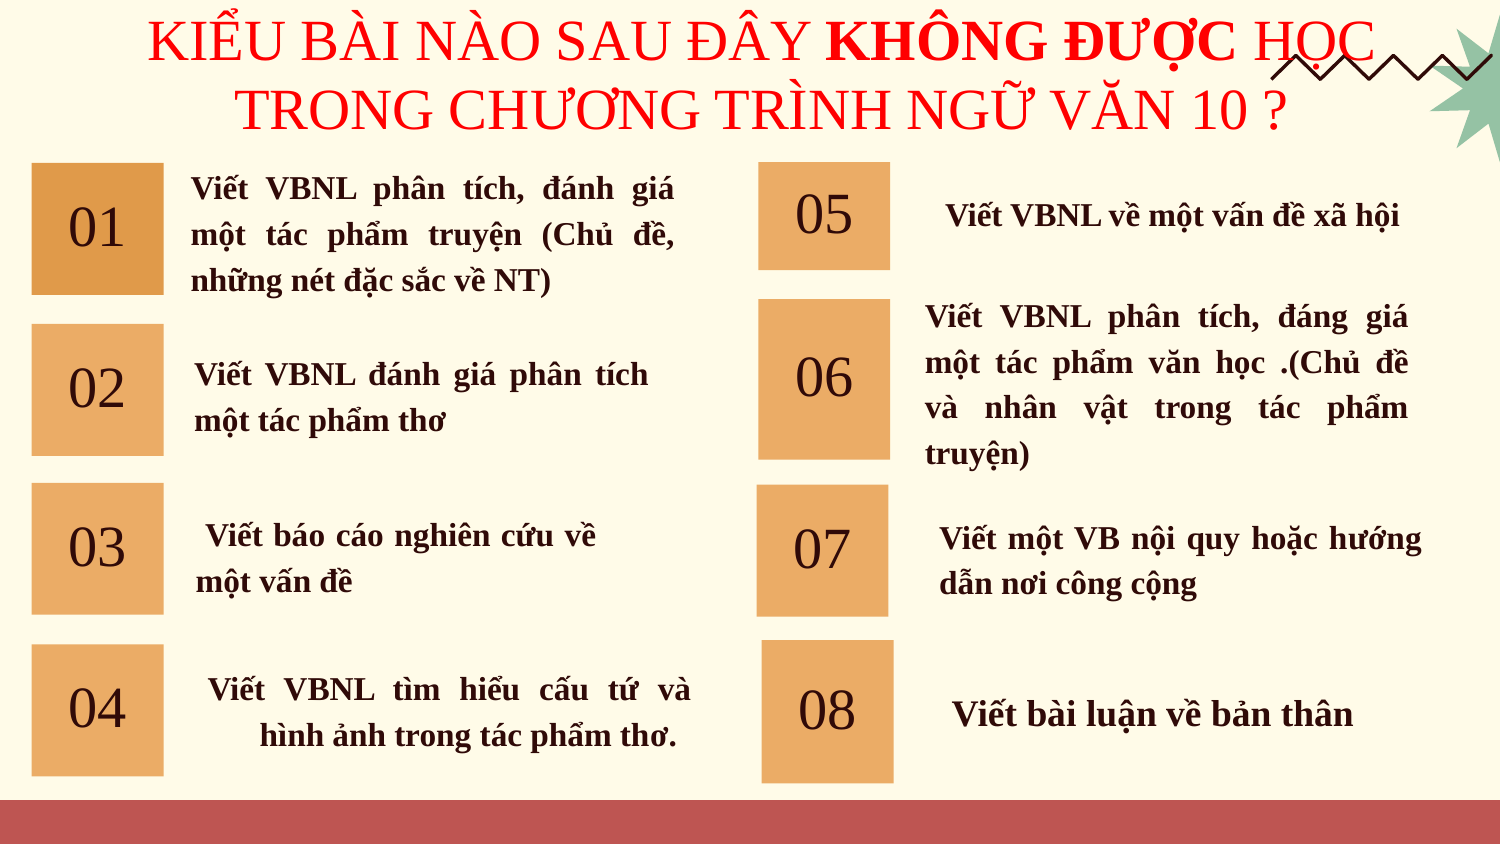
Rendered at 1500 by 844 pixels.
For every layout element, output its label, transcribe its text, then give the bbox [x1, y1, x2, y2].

title 01 [31, 162, 164, 295]
text_box 08 [761, 640, 894, 784]
title 05 [758, 162, 891, 271]
subtitle Viết VBNL về một vấn đề xã hội [929, 139, 1445, 248]
title 03 [31, 482, 164, 615]
subtitle Viết VBNL phân tích, đánh giá một tác phẩm truyện (Chủ đề, những nét đặc sắc về NT) [175, 152, 691, 313]
subtitle Viết một VB nội quy hoặc hướng dẫn nơi công cộng [924, 508, 1437, 617]
subtitle Viết VBNL phân tích, đáng giá một tác phẩm văn học .(Chủ đề và nhân vật trong tác phẩm truyện) [909, 272, 1425, 487]
text_box Viết báo cáo nghiên cứu về một vấn đề [180, 508, 665, 614]
subtitle Viết VBNL tìm hiểu cấu tứ và hình ảnh trong tác phẩm thơ. [169, 644, 708, 769]
text_box 07 [756, 484, 889, 617]
title 04 [31, 644, 164, 777]
title KIỂU BÀI NÀO SAU ĐÂY KHÔNG ĐƯỢC HỌC TRONG CHƯƠNG TRÌNH NGỮ VĂN 10 ? [129, 0, 1394, 148]
subtitle Viết VBNL đánh giá phân tích một tác phẩm thơ [179, 344, 665, 454]
text_box Viết bài luận về bản thân [936, 616, 1425, 749]
title 06 [758, 299, 891, 460]
title 02 [31, 323, 164, 456]
